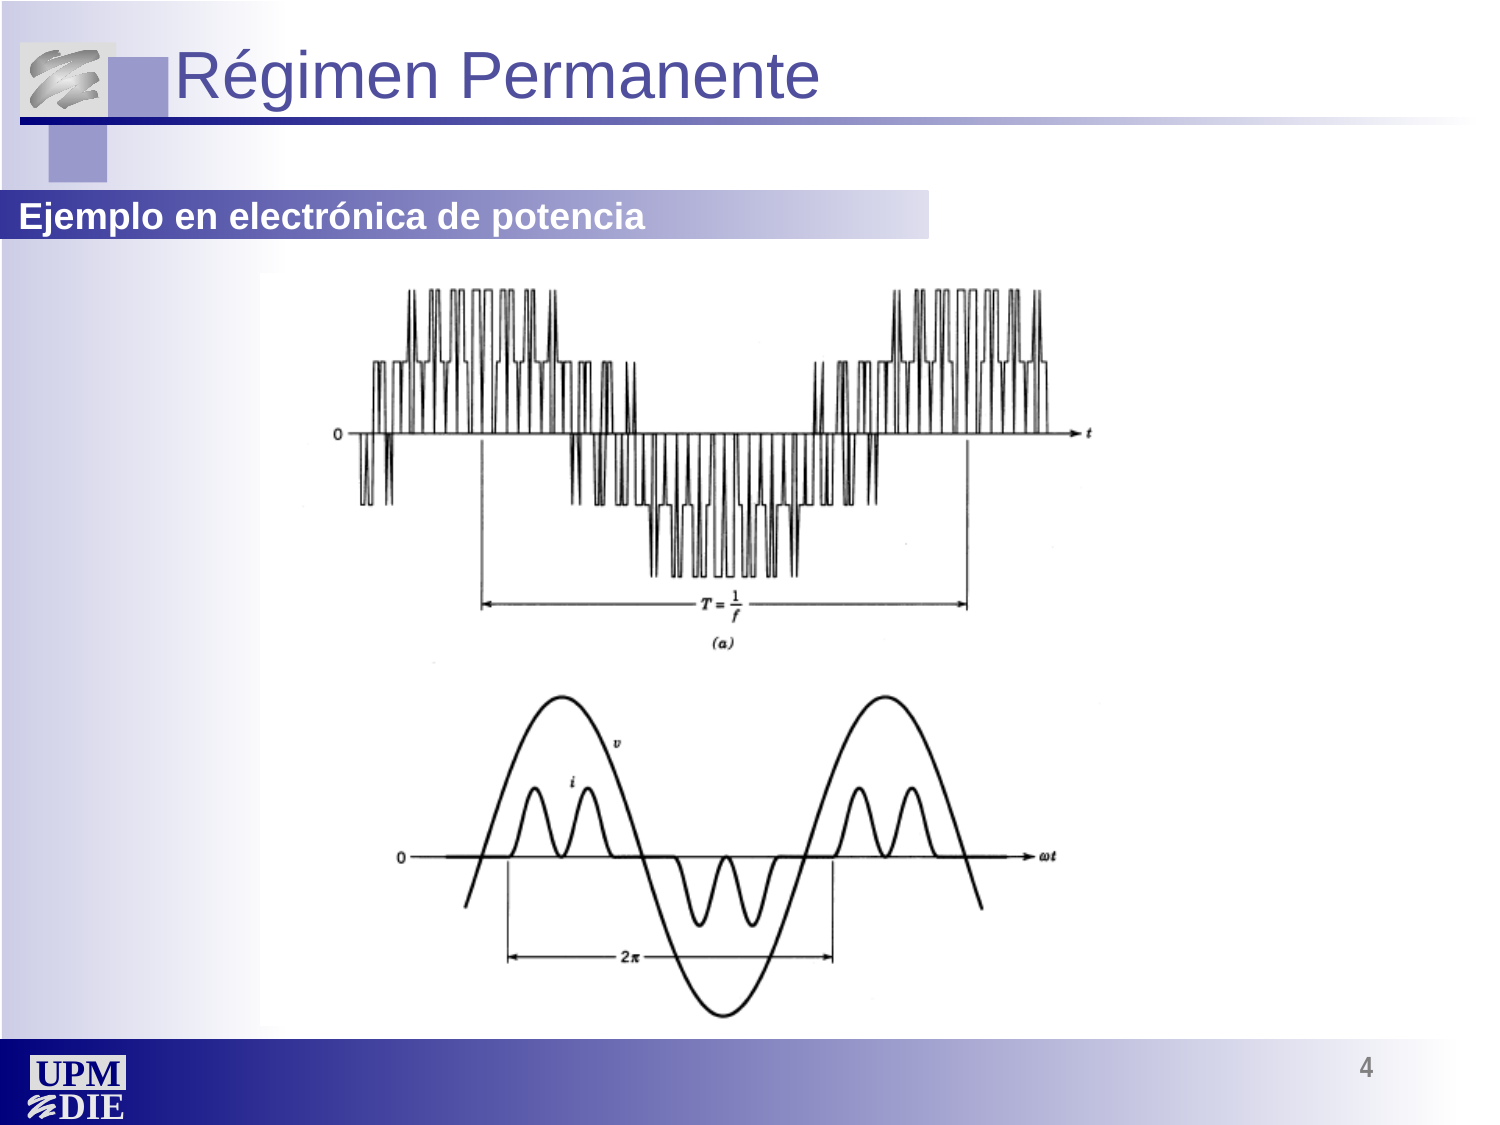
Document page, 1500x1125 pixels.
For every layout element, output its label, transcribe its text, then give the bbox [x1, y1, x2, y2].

title Régimen Permanente [159, 23, 1430, 120]
picture [259, 272, 1106, 1026]
text_box Ejemplo en electrónica de potencia [0, 190, 929, 239]
